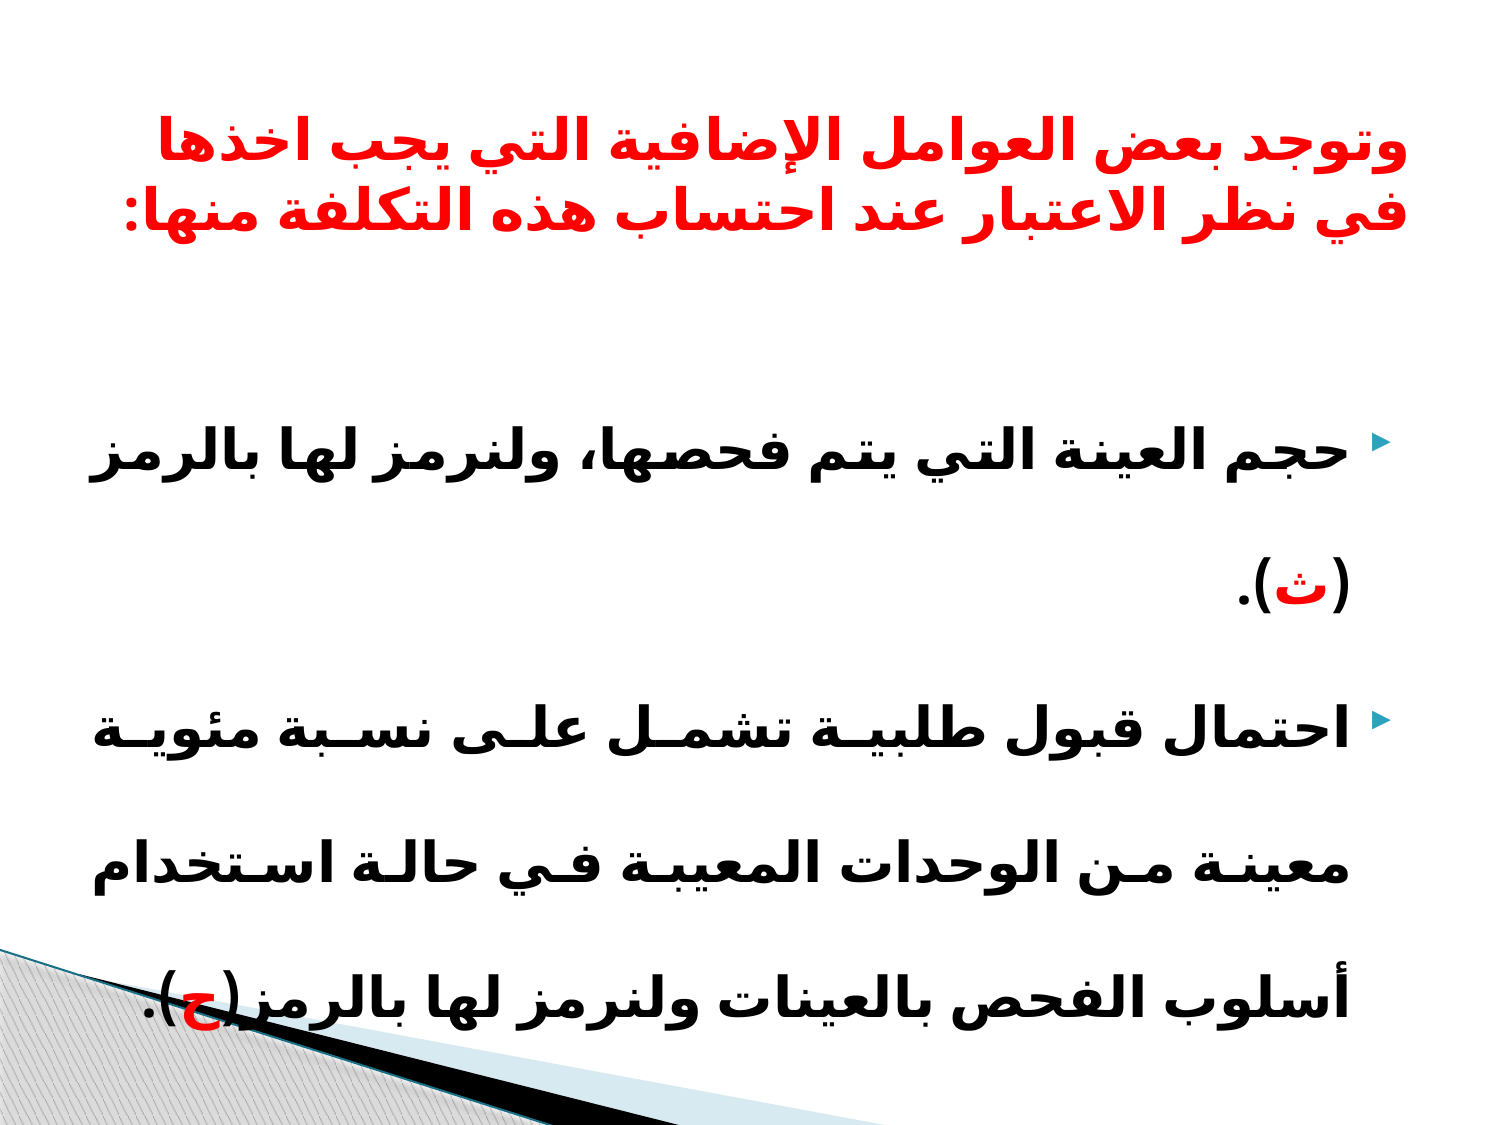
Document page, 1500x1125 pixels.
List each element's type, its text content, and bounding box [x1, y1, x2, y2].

title وتوجد بعض العوامل الإضافية التي يجب اخذها في نظر الاعتبار عند احتساب هذه التكلفة منها: [76, 78, 1427, 337]
list حجم العينة التي يتم فحصها، ولنرمز لها بالرمز (ث). احتمال قبول طلبية تشمل على نسبة مئوية معينة من الوحدات المعيبة في حالة استخدام أسلوب الفحص بالعينات ولنرمز لها بالرمز(ح). [76, 338, 1427, 906]
